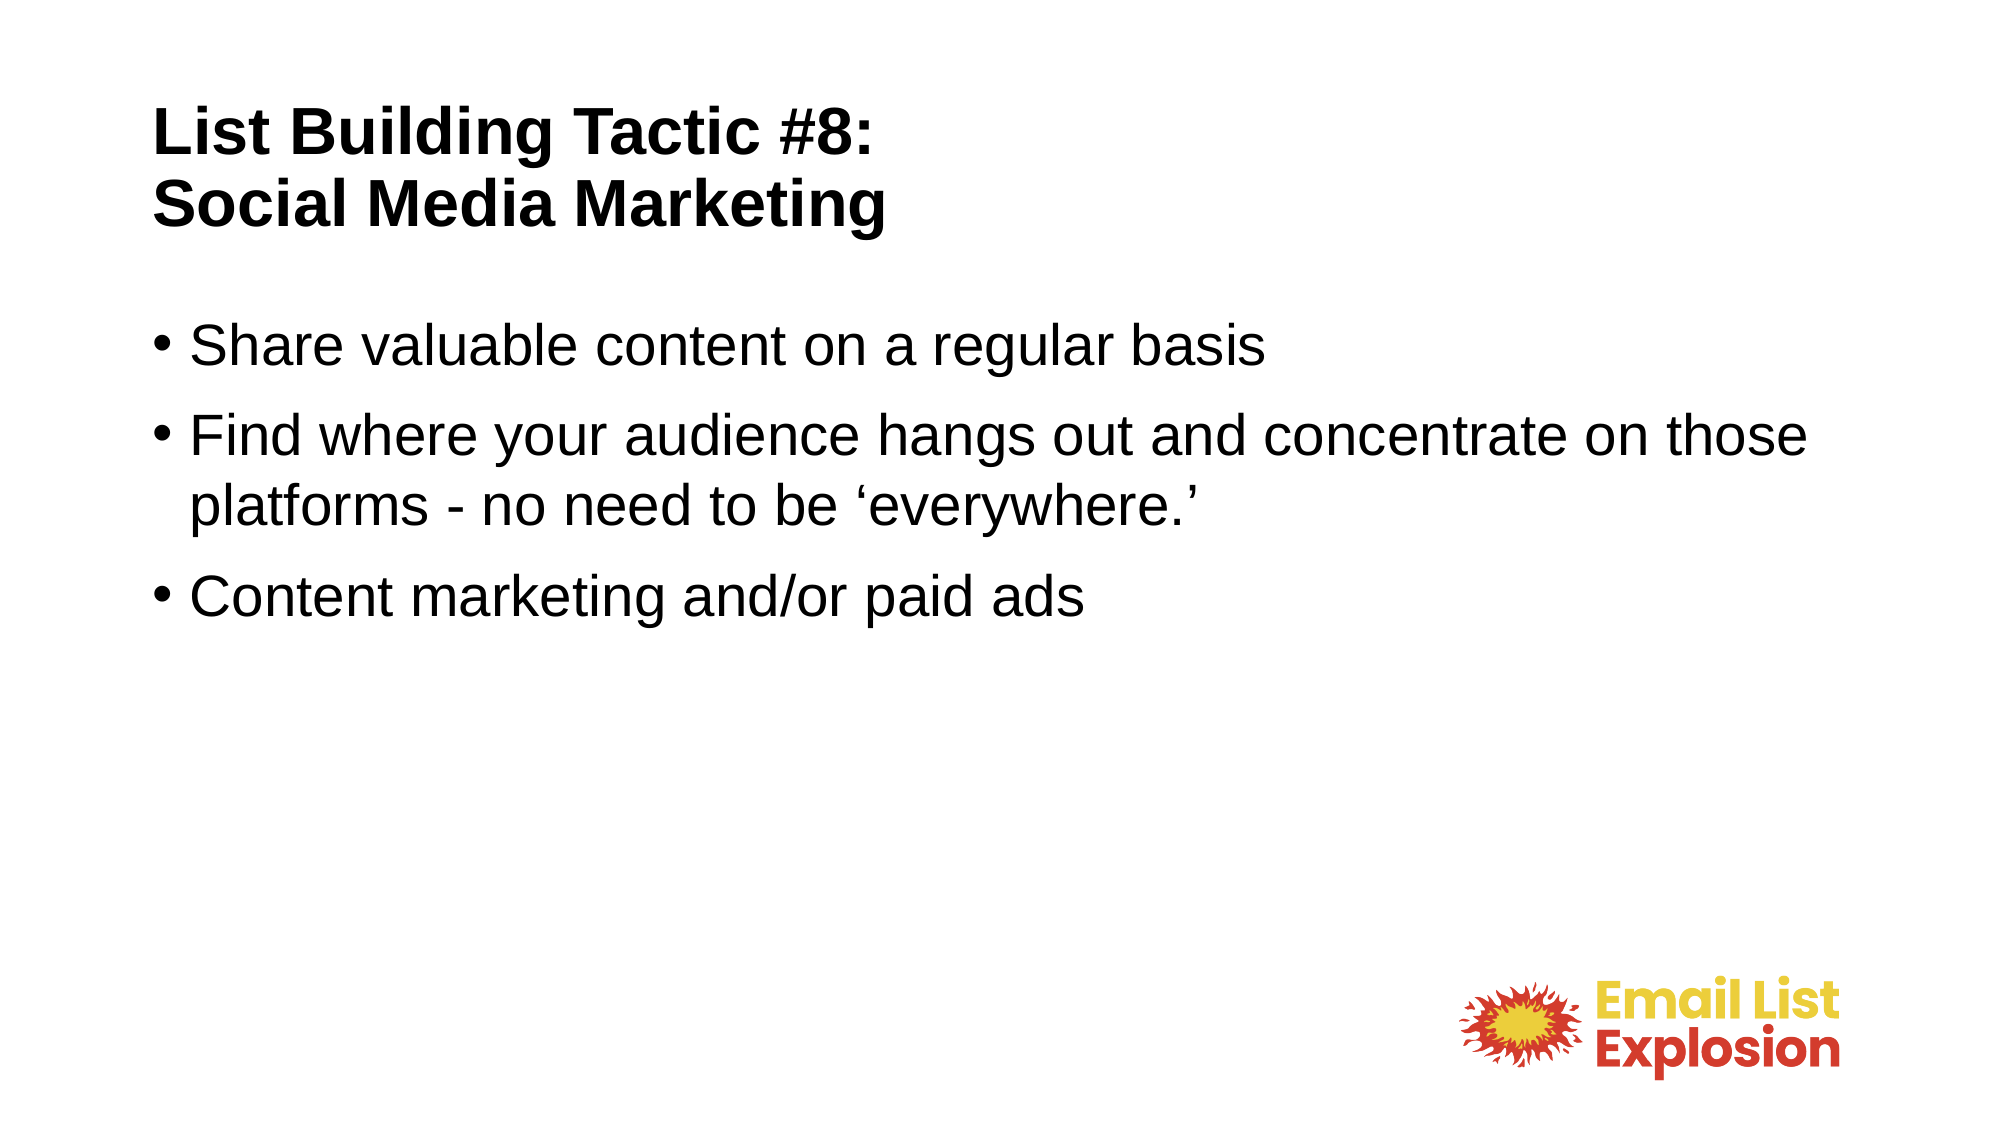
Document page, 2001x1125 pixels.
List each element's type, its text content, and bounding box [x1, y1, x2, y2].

picture [1448, 1014, 1849, 1103]
list Share valuable content on a regular basis Find where your audience hangs out and concentrate on those platforms - no need to be ‘everywhere.’ Content marketing and/or paid ads [137, 299, 1863, 1014]
title List Building Tactic #8: Social Media Marketing [137, 59, 1863, 278]
